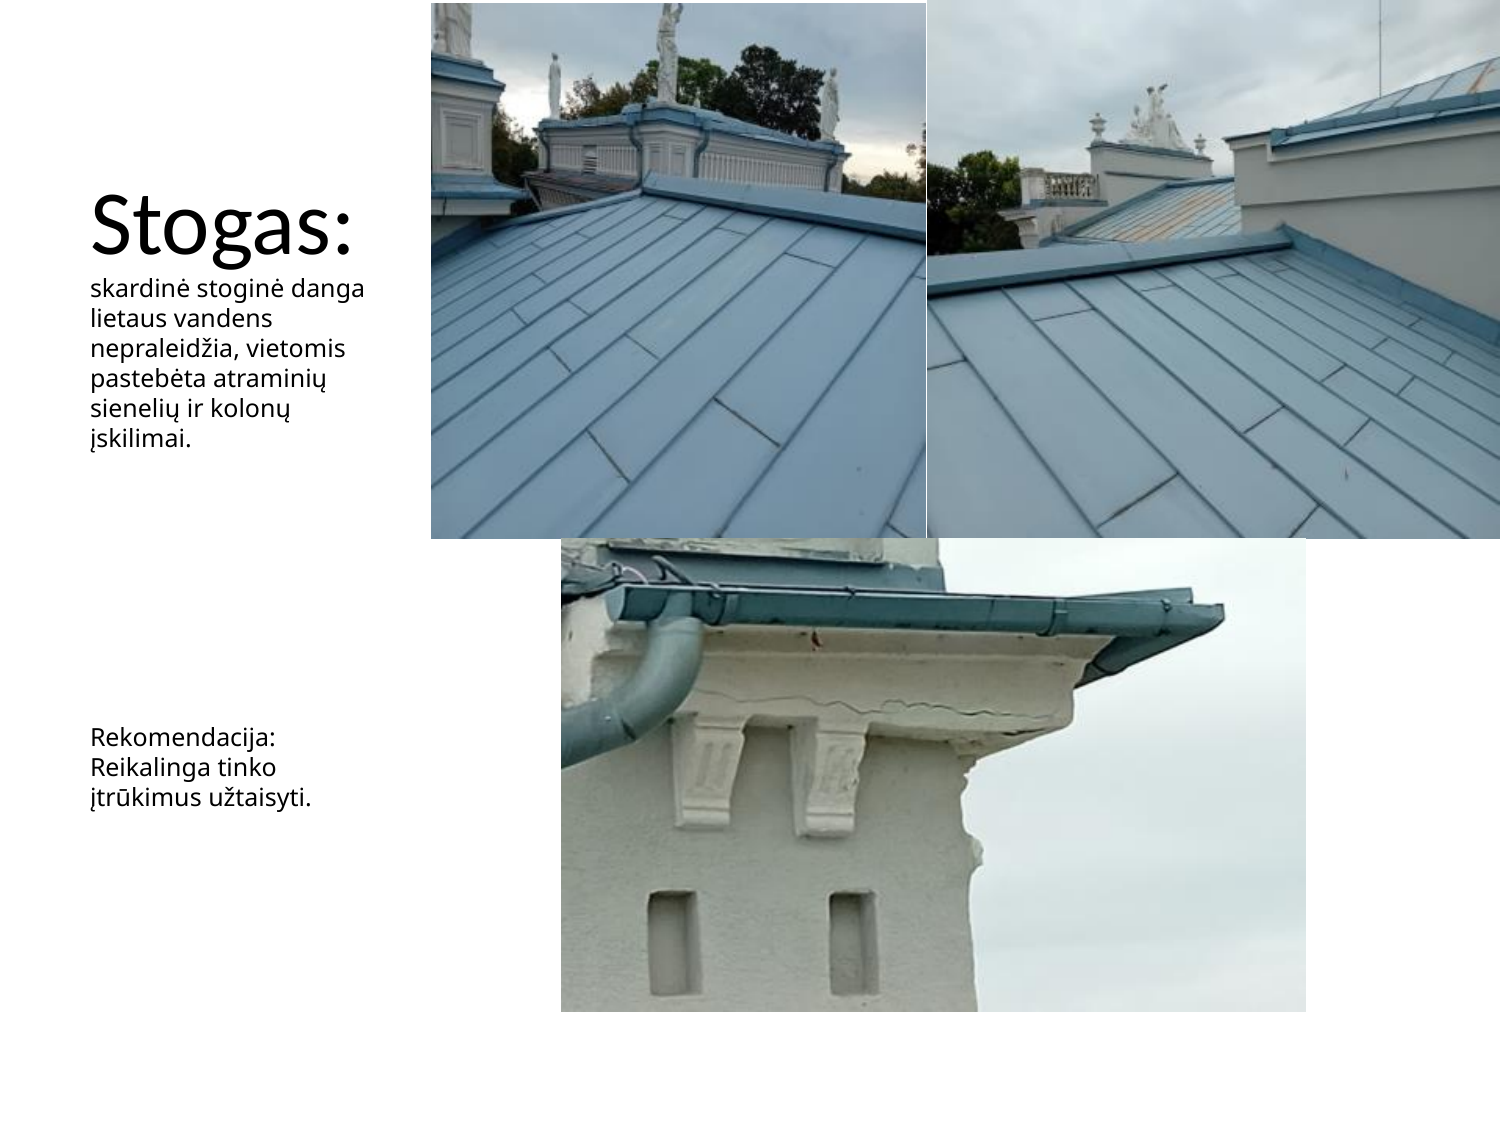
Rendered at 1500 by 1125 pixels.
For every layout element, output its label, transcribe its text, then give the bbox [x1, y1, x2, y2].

title Stogas: skardinė stoginė danga lietaus vandens nepraleidžia, vietomis pastebėta atraminių sienelių ir kolonų įskilimai. Rekomendacija: Reikalinga tinko įtrūkimus užtaisyti. [75, 45, 408, 929]
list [926, 0, 1500, 540]
picture [430, 3, 1306, 1012]
